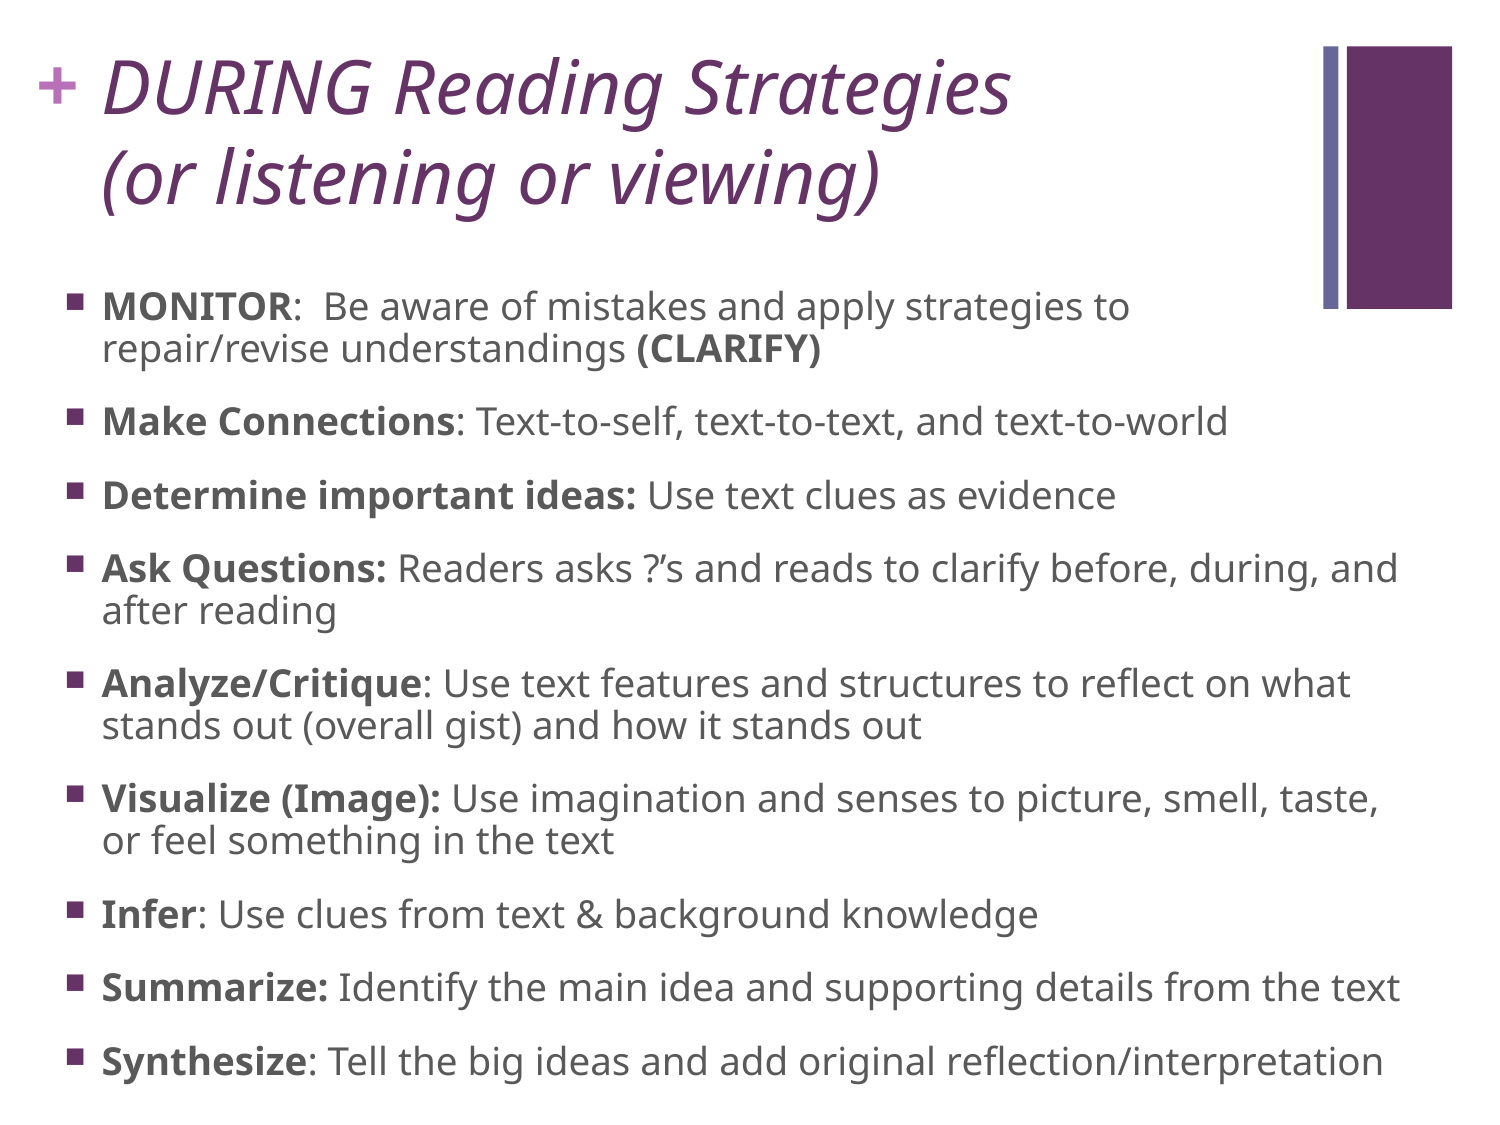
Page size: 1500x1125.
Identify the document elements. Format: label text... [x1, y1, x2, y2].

title DURING Reading Strategies (or listening or viewing) [86, 32, 1327, 216]
list MONITOR: Be aware of mistakes and apply strategies to repair/revise understandings (CLARIFY) Make Connections: Text-to-self, text-to-text, and text-to-world Determine important ideas: Use text clues as evidence Ask Questions: Readers asks ?’s and reads to clarify before, during, and after reading Analyze/Critique: Use text features and structures to reflect on what stands out (overall gist) and how it stands out Visualize (Image): Use imagination and senses to picture, smell, taste, or feel something in the text Infer: Use clues from text & background knowledge Summarize: Identify the main idea and supporting details from the text Synthesize: Tell the big ideas and add original reflection/interpretation [49, 279, 1429, 1105]
